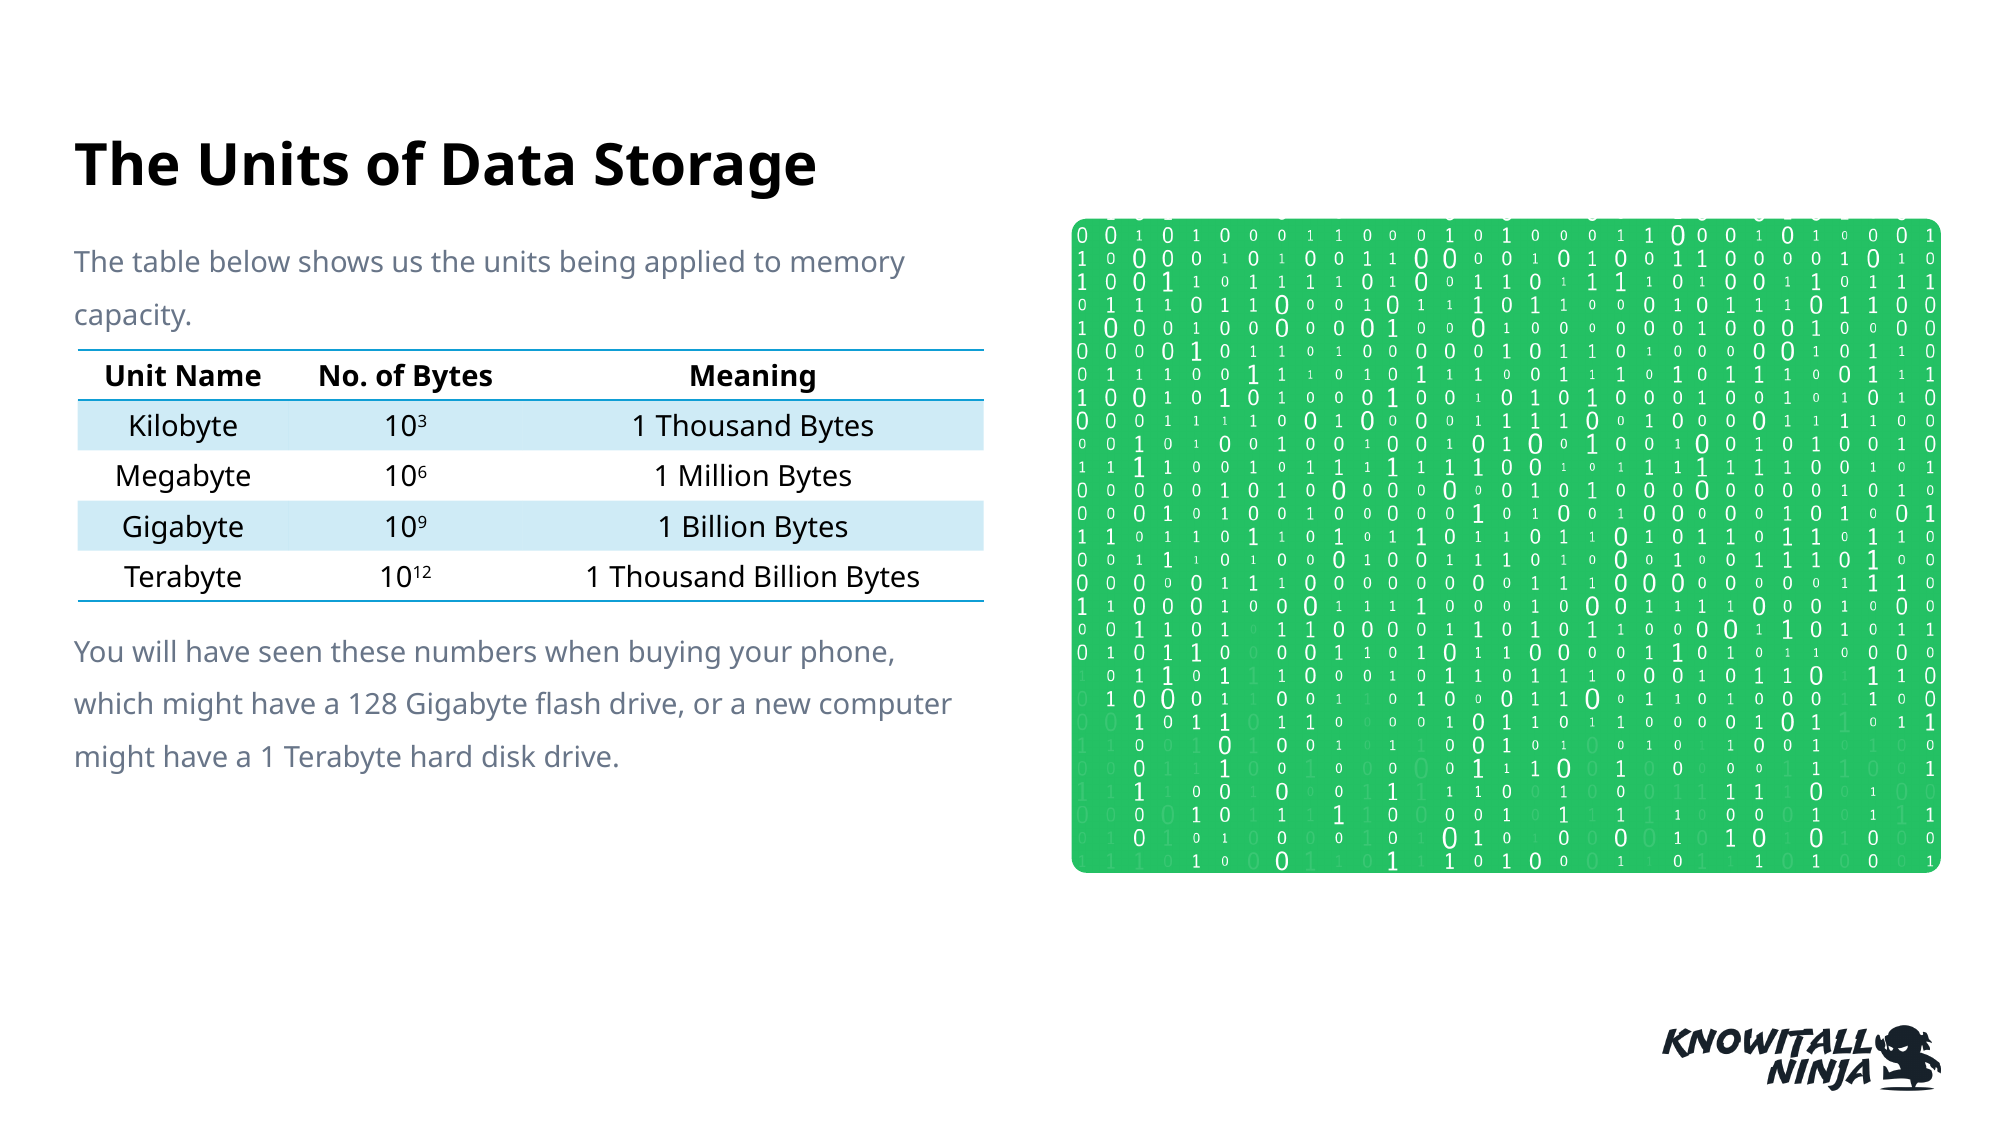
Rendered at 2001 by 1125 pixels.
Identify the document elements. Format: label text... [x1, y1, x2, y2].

table_cell Terabyte [78, 551, 289, 600]
table_cell Kilobyte [78, 401, 289, 450]
table_cell Gigabyte [78, 501, 289, 551]
table_header No. of Bytes [289, 351, 522, 399]
table_header Unit Name [78, 351, 289, 399]
table_cell 106 [289, 450, 522, 501]
table_cell 1 Thousand Bytes [522, 401, 984, 450]
picture [1662, 1025, 1941, 1091]
table_cell 1 Billion Bytes [522, 501, 984, 551]
table_cell 1012 [289, 551, 522, 600]
table_cell 1 Million Bytes [522, 450, 984, 501]
table_cell 1 Thousand Billion Bytes [522, 551, 984, 600]
list The table below shows us the units being applied to memory capacity. You will have seen these numbers when buying your phone, which might have a 128 Gigabyte flash drive, or a new computer might have a 1 Terabyte hard disk drive. [59, 218, 1000, 1091]
table_cell 103 [289, 401, 522, 450]
picture [1071, 218, 1942, 874]
title The Units of Data Storage [59, 117, 1000, 206]
table_cell Megabyte [78, 450, 289, 501]
table_header Meaning [522, 351, 984, 399]
table_cell 109 [289, 501, 522, 551]
